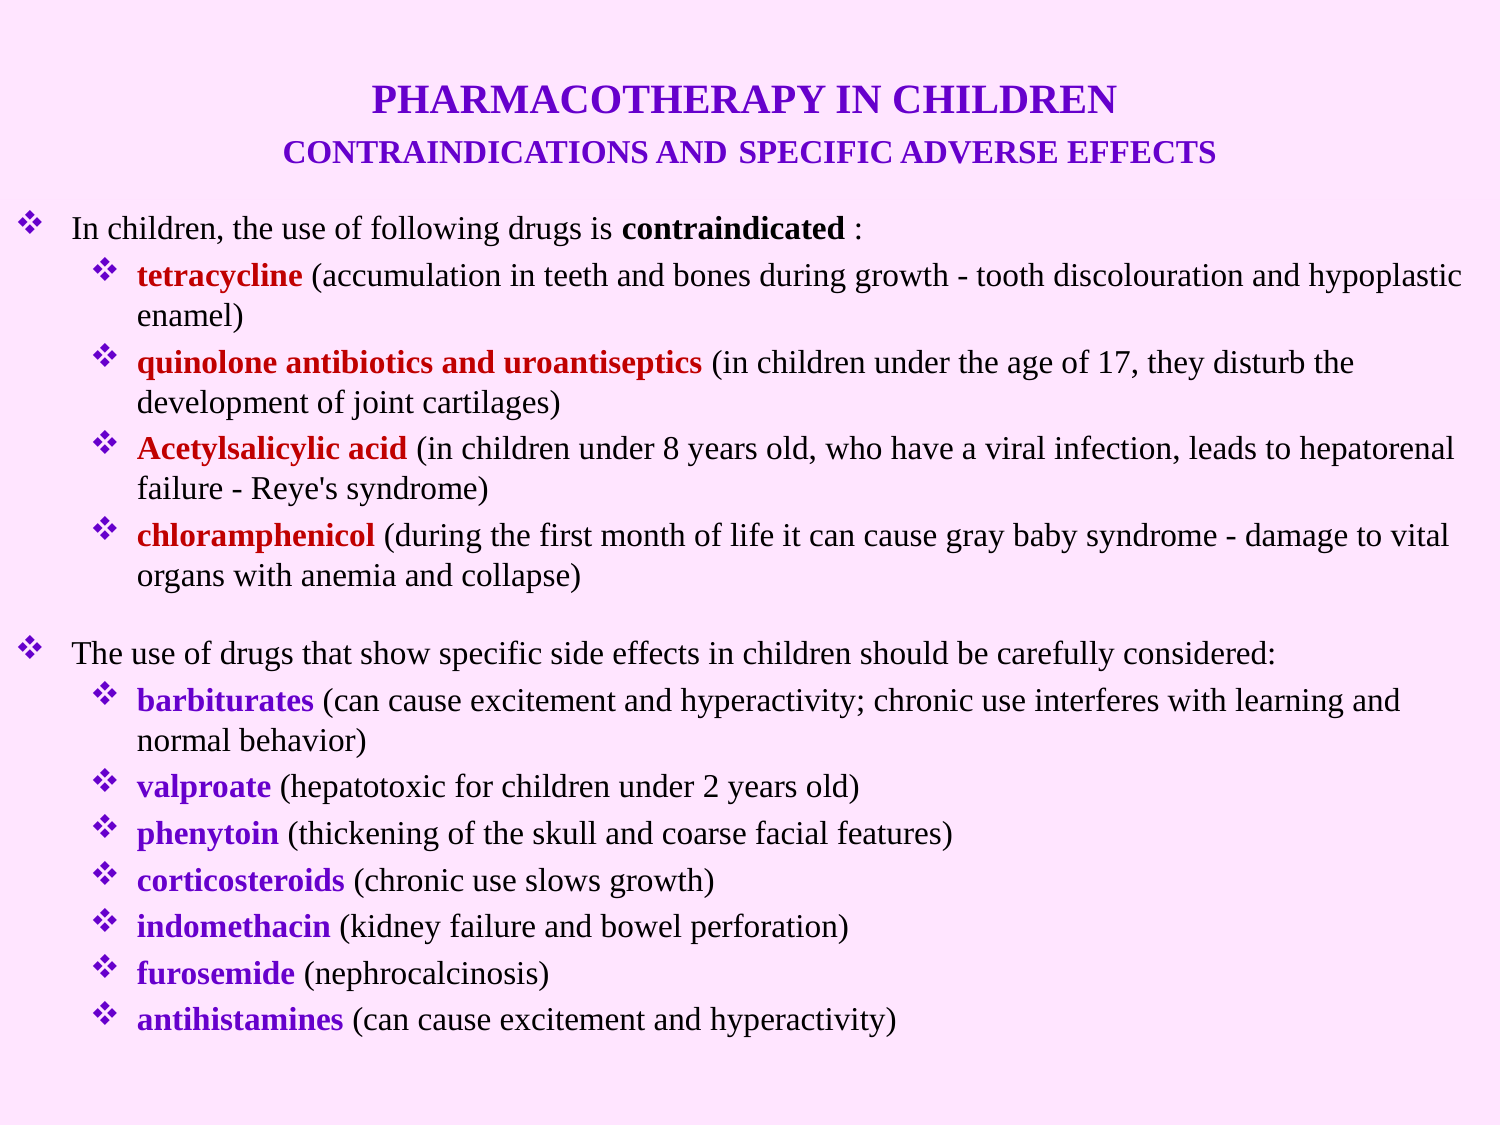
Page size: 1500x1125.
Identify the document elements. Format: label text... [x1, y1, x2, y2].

list In children, the use of following drugs is contraindicated : tetracycline (accumulation in teeth and bones during growth - tooth discolouration and hypoplastic enamel) quinolone antibiotics and uroantiseptics (in children under the age of 17, they disturb the development of joint cartilages) Acetylsalicylic acid (in children under 8 years old, who have a viral infection, leads to hepatorenal failure - Reye's syndrome) chloramphenicol (during the first month of life it can cause gray baby syndrome - damage to vital organs with anemia and collapse) The use of drugs that show specific side effects in children should be carefully considered: barbiturates (can cause excitement and hyperactivity; chronic use interferes with learning and normal behavior) valproate (hepatotoxic for children under 2 years old) phenytoin (thickening of the skull and coarse facial features) corticosteroids (chronic use slows growth) indomethacin (kidney failure and bowel perforation) furosemide (nephrocalcinosis) antihistamines (can cause excitement and hyperactivity) [0, 199, 1500, 1125]
text_box [168, 707, 187, 807]
text_box [165, 705, 404, 891]
text_box [163, 703, 200, 891]
title PHARMACOTHERAPY IN CHILDREN CONTRAINDICATIONS AND SPECIFIC ADVERSE EFFECTS [0, 0, 1500, 199]
